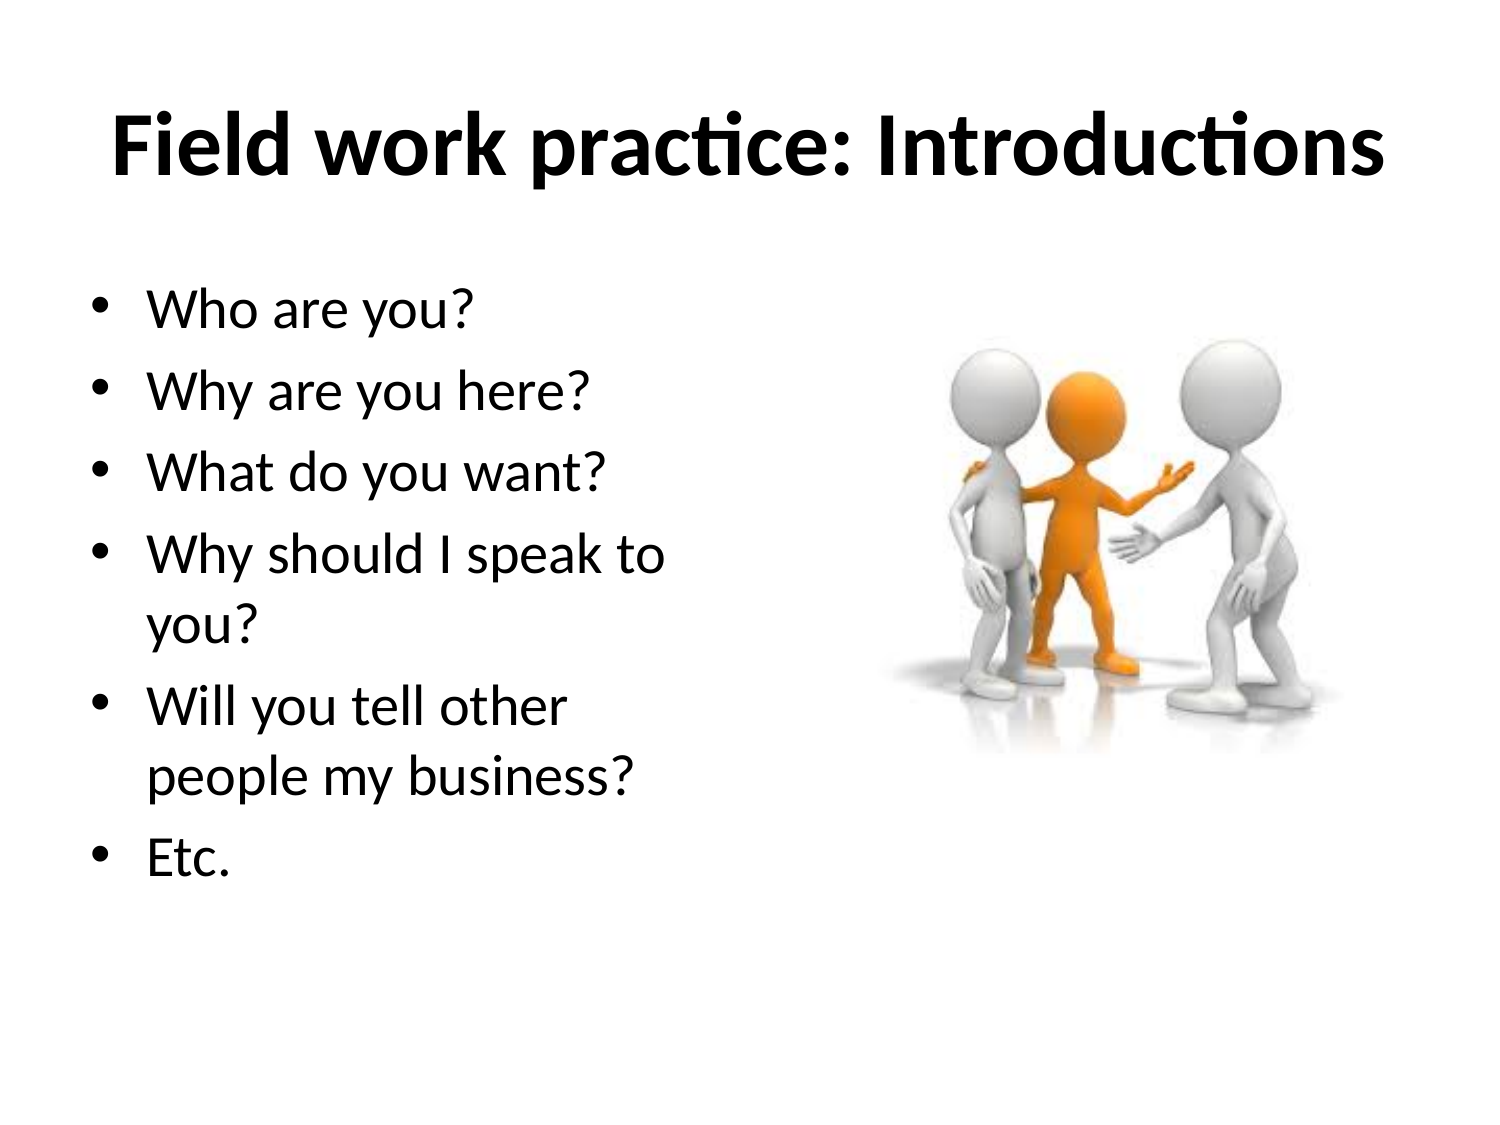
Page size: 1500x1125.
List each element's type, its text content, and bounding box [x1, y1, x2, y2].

title Field work practice: Introductions [75, 45, 1425, 233]
picture [877, 320, 1378, 759]
list Who are you? Why are you here? What do you want? Why should I speak to you? Will you tell other people my business? Etc. [75, 262, 738, 1005]
